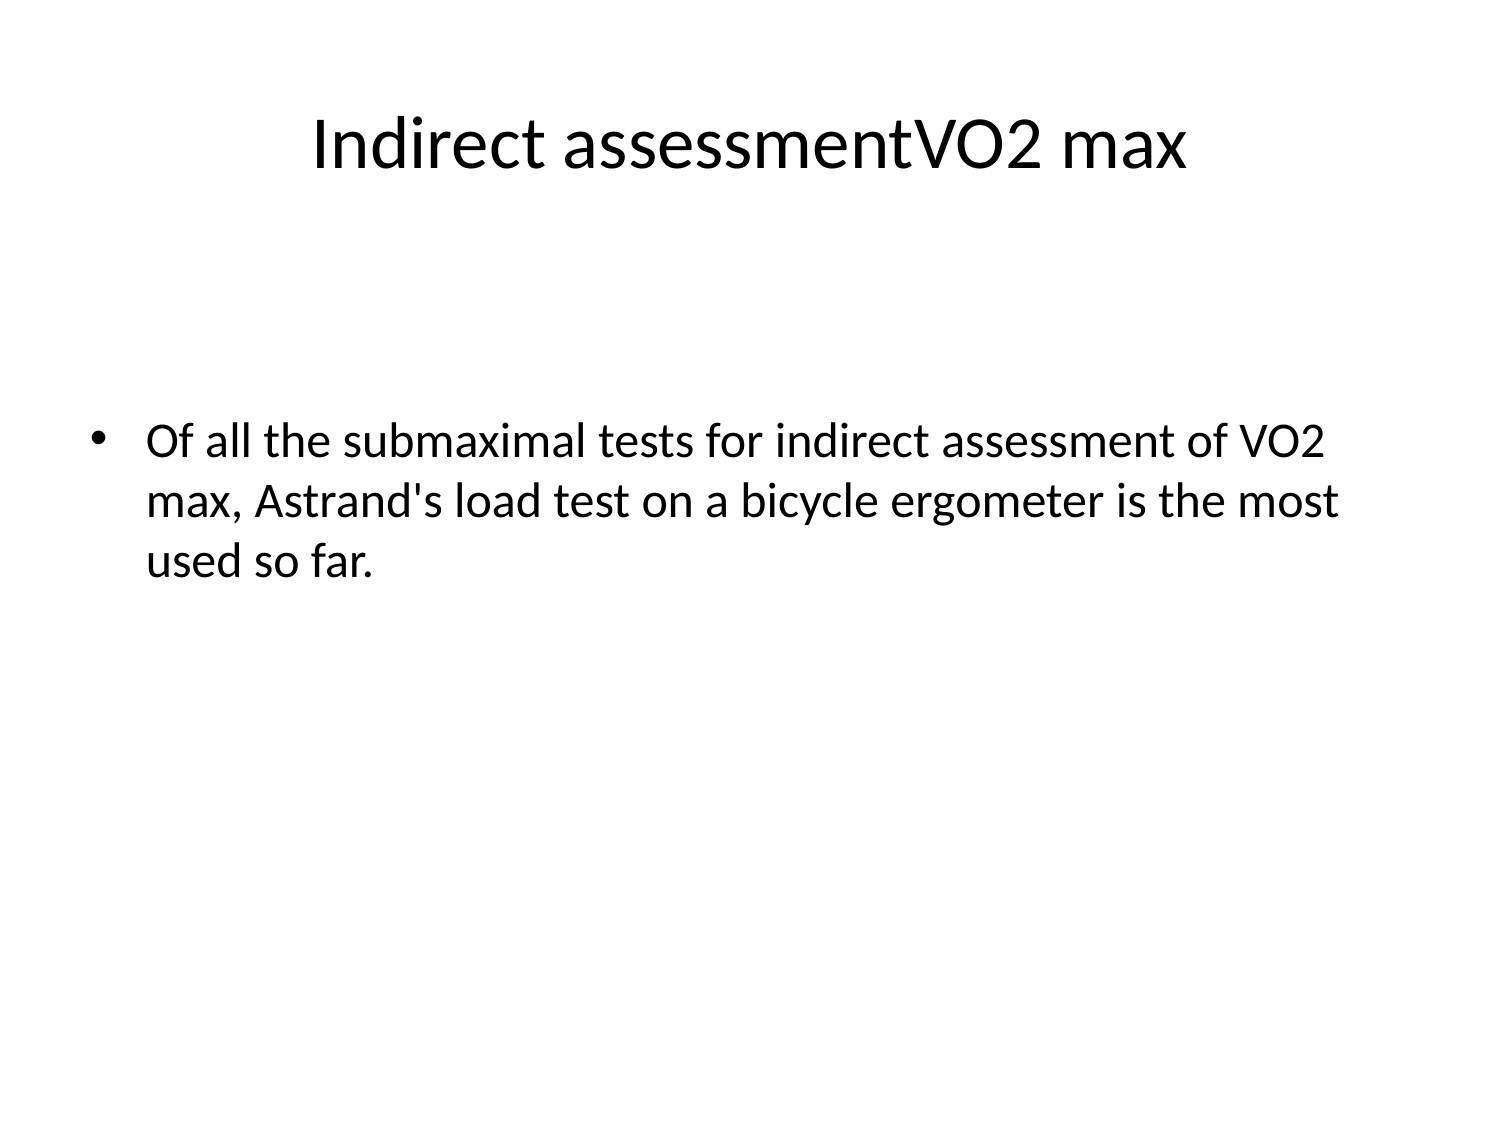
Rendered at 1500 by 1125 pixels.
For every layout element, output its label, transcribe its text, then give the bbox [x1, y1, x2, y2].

text_box Indirect assessmentVO2 max [74, 45, 1425, 233]
text_box Of all the submaximal tests for indirect assessment of VO2 max, Astrand's load test on a bicycle ergometer is the most used so far. [74, 399, 1425, 1005]
